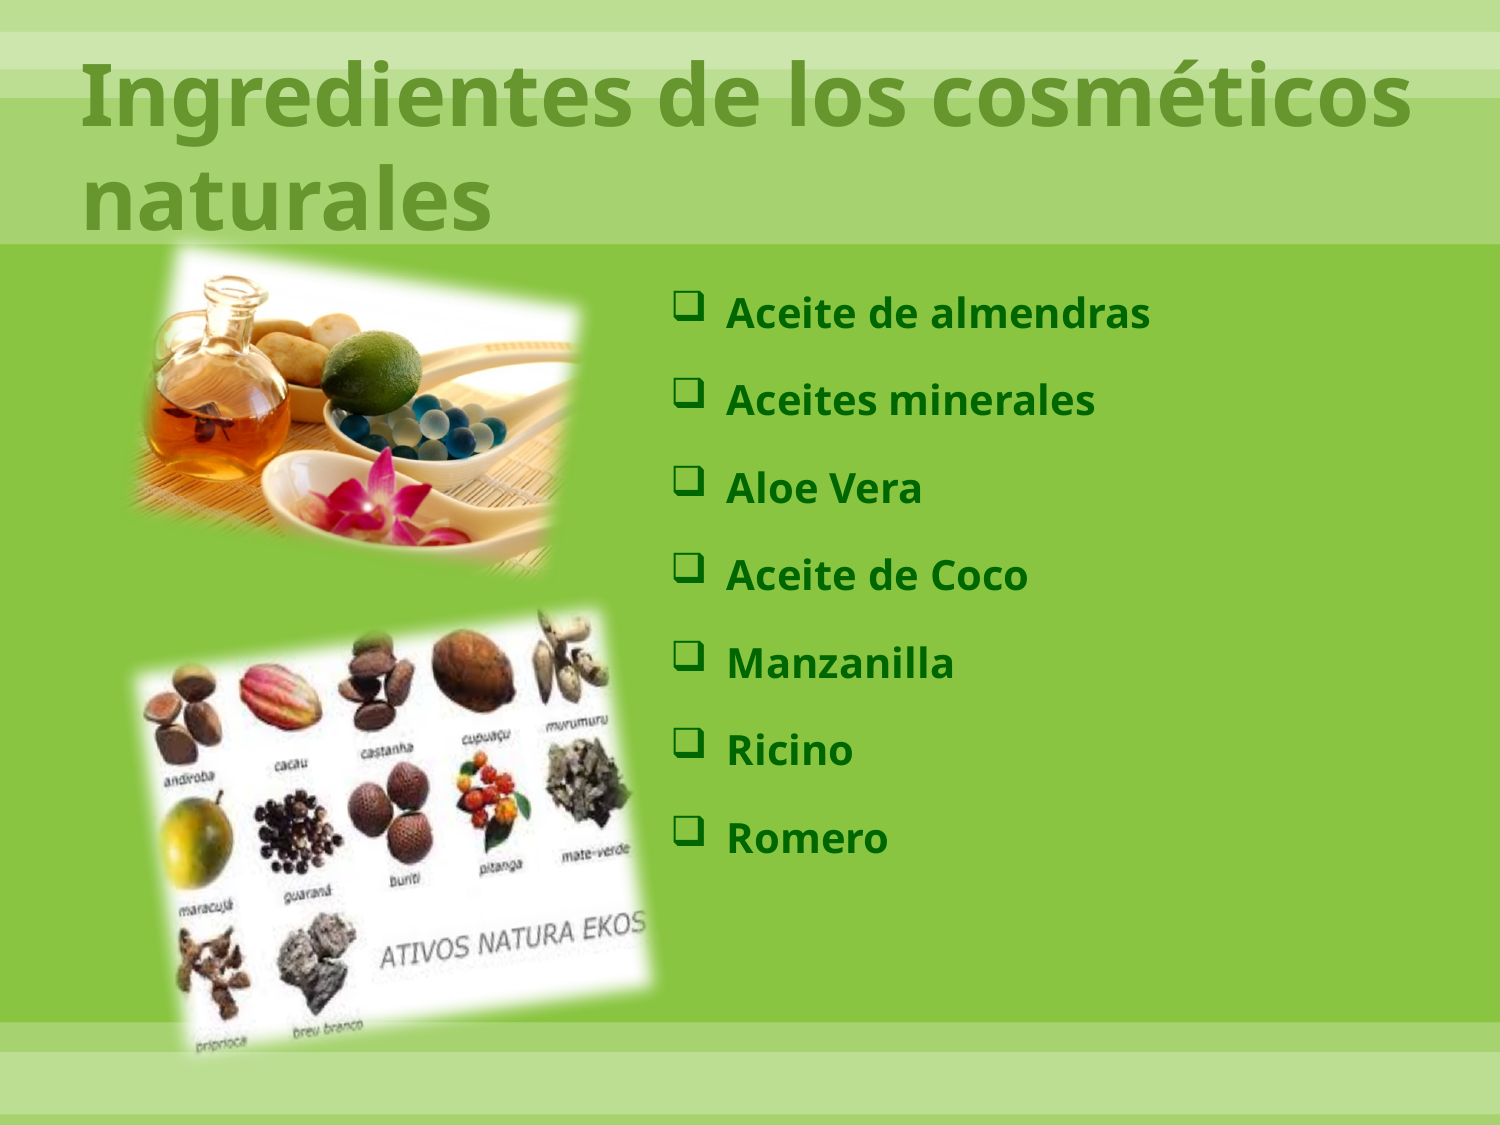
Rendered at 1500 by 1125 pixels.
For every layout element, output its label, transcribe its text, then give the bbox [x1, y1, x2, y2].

list Aceite de almendras Aceites minerales Aloe Vera Aceite de Coco Manzanilla Ricino Romero [655, 278, 1427, 1071]
title Ingredientes de los cosméticos naturales [64, 30, 1500, 256]
picture [132, 252, 585, 563]
picture [0, 0, 1500, 1125]
